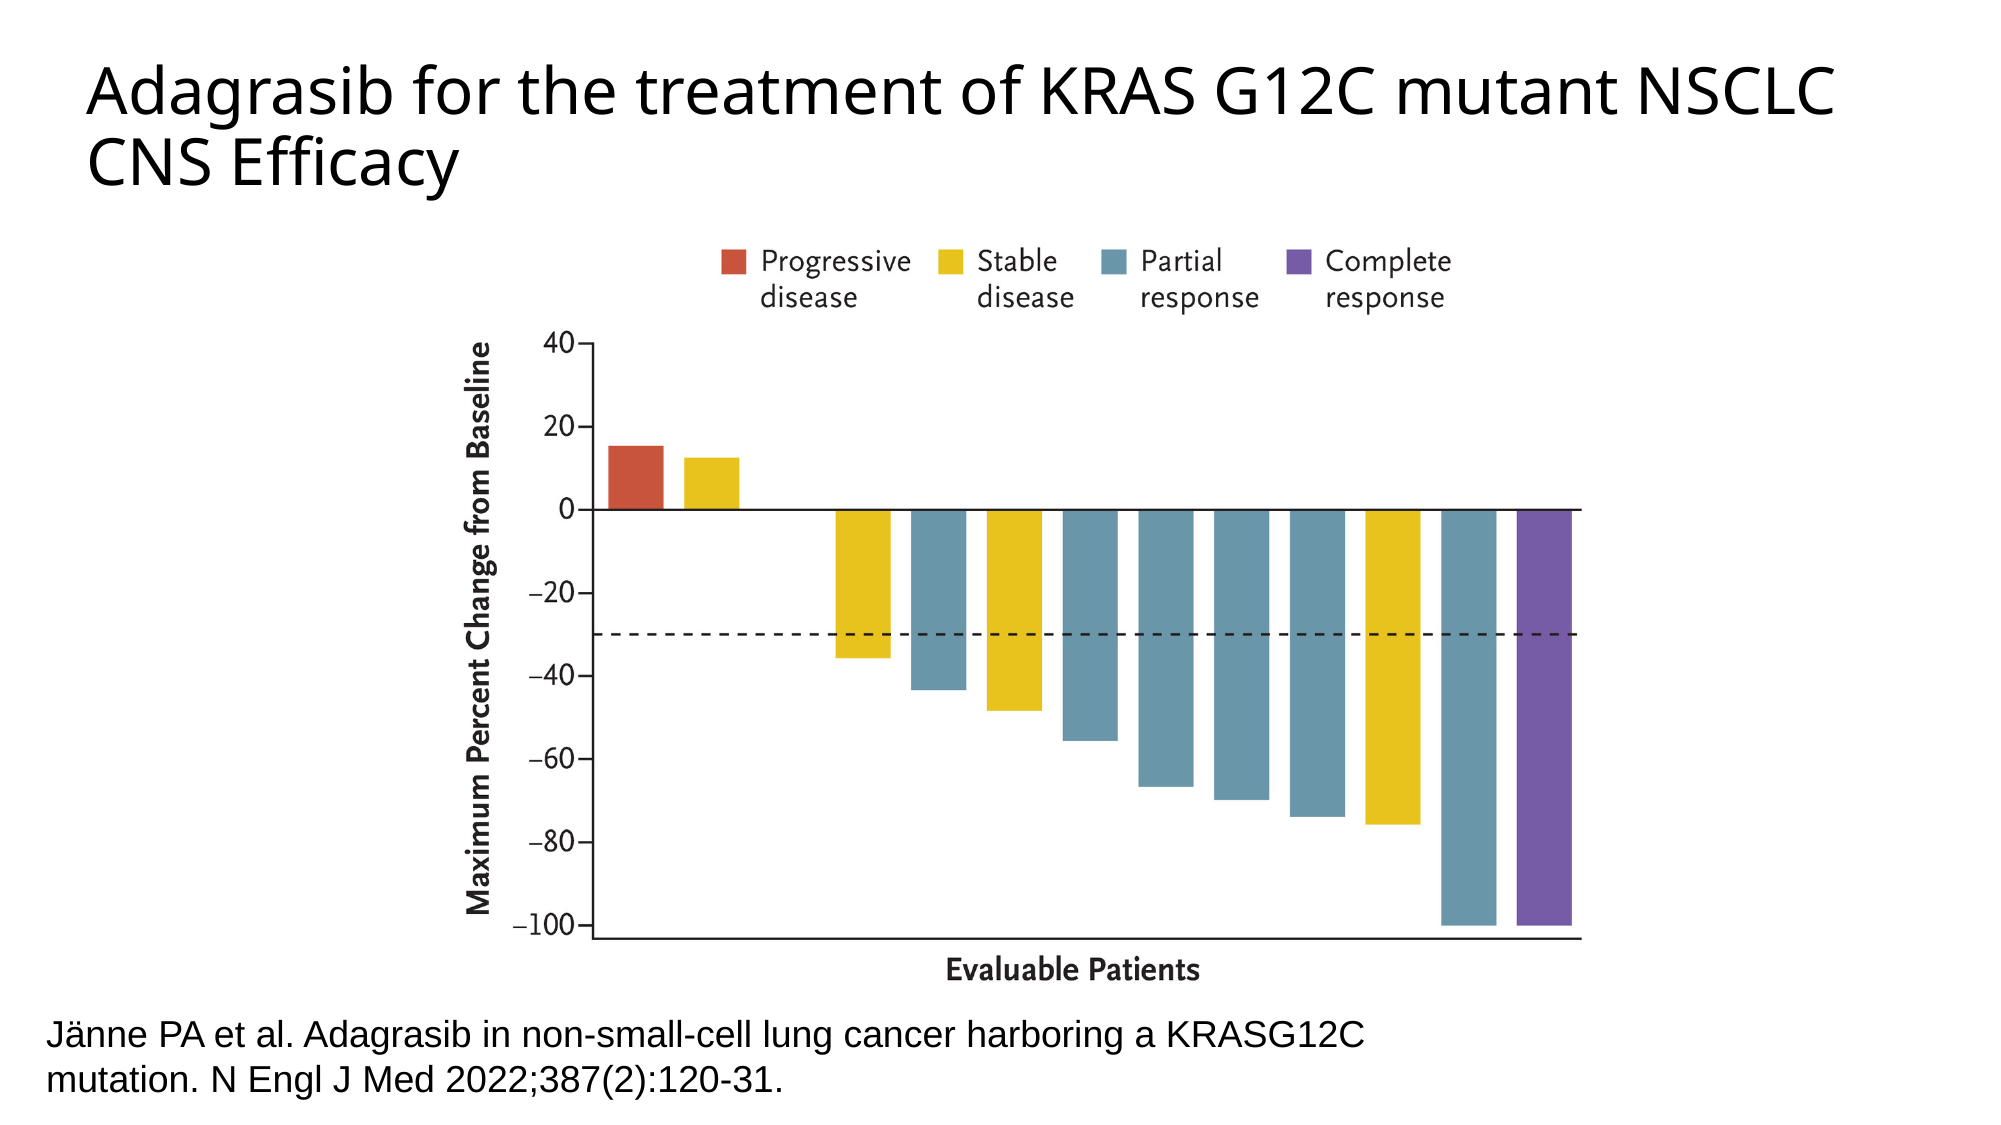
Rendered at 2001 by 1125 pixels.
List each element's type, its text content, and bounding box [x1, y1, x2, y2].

title Adagrasib for the treatment of KRAS G12C mutant NSCLC CNS Efficacy [71, 20, 1863, 238]
picture [437, 219, 1595, 997]
text_box Jänne PA et al. Adagrasib in non-small-cell lung cancer harboring a KRASG12C mutation. N Engl J Med 2022;387(2):120-31. [31, 1002, 1394, 1108]
